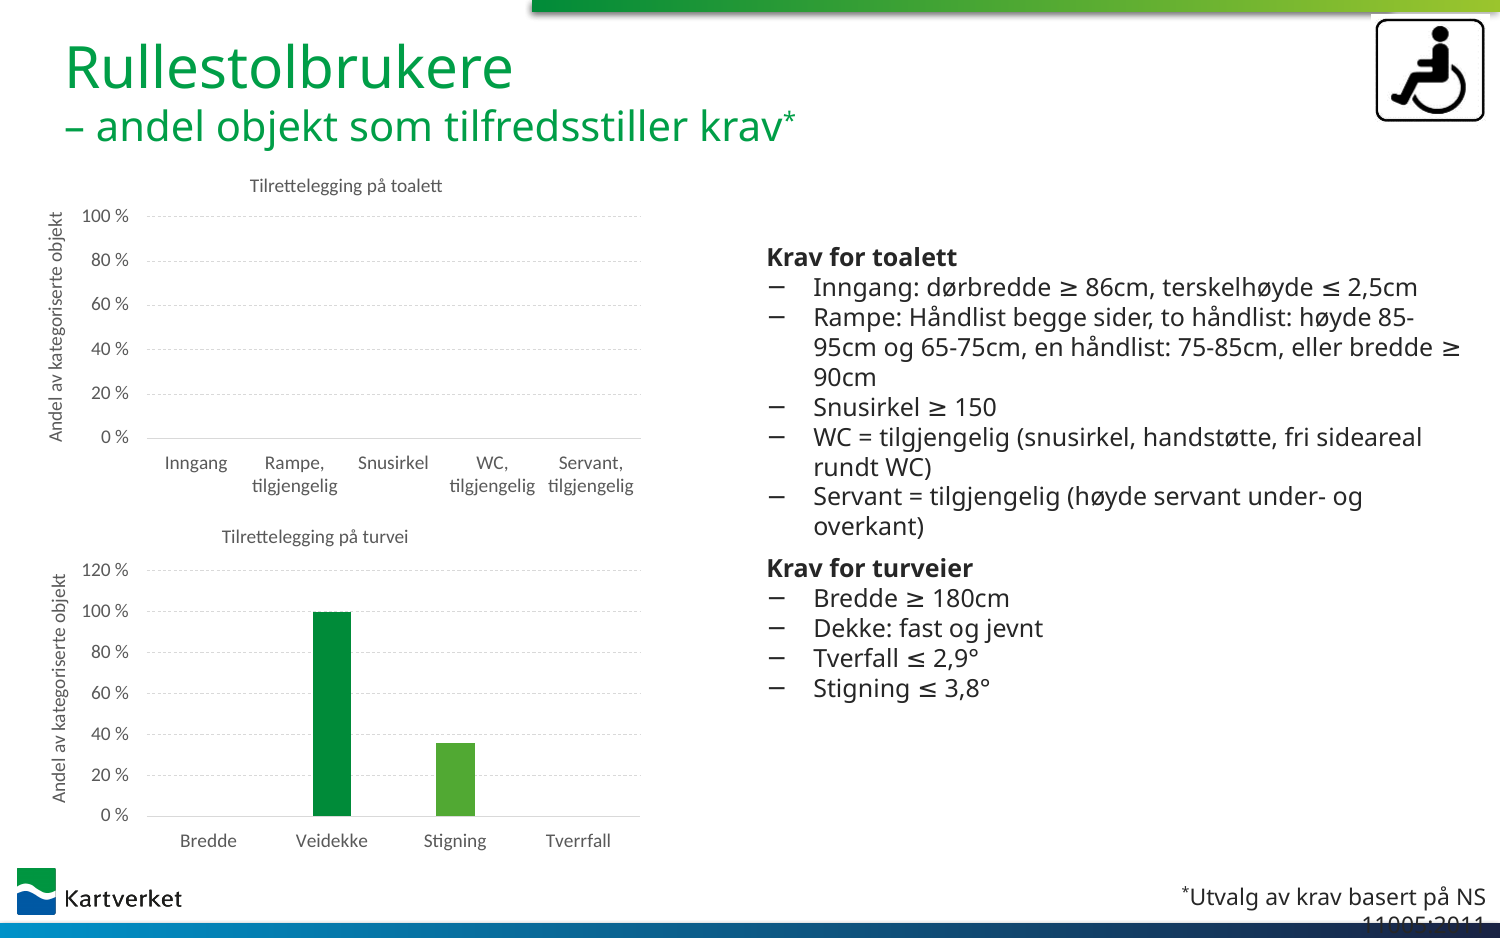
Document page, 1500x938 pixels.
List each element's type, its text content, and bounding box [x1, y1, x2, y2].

picture [41, 166, 652, 505]
text_box Krav for toalett Inngang: dørbredde ≥ 86cm, terskelhøyde ≤ 2,5cm Rampe: Håndlist begge sider, to håndlist: høyde 85-95cm og 65-75cm, en håndlist: 75-85cm, eller bredde ≥ 90cm Snusirkel ≥ 150 WC = tilgjengelig (snusirkel, handstøtte, fri sideareal rundt WC) Servant = tilgjengelig (høyde servant under- og overkant) [751, 234, 1483, 545]
text_box Krav for turveier Bredde ≥ 180cm Dekke: fast og jevnt Tverfall ≤ 2,9° Stigning ≤ 3,8° [751, 545, 1483, 710]
picture [1371, 13, 1491, 127]
picture [41, 520, 652, 859]
text_box Rullestolbrukere – andel objekt som tilfredsstiller krav* [49, 14, 1431, 158]
text_box *Utvalg av krav basert på NS 11005:2011 [1068, 873, 1500, 938]
